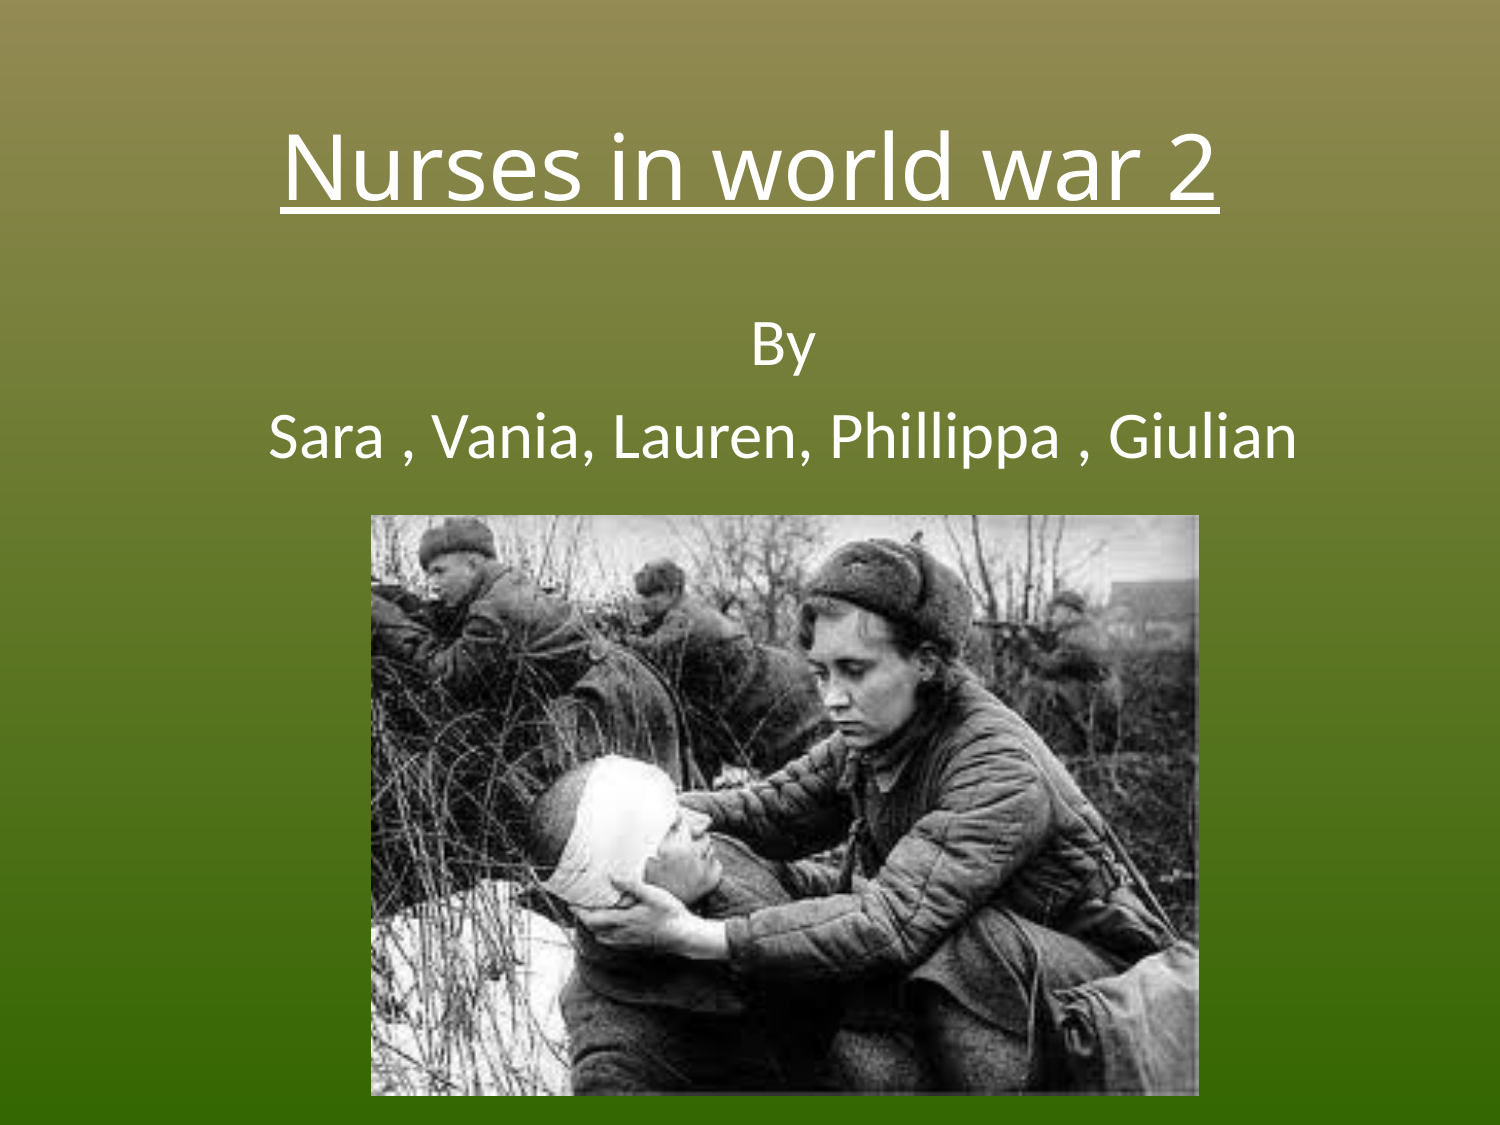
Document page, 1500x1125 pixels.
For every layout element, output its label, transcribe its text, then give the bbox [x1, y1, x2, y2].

subtitle By Sara , Vania, Lauren, Phillippa , Giulian [218, 290, 1365, 579]
title Nurses in world war 2 [64, 42, 1436, 284]
picture [371, 514, 1200, 1096]
